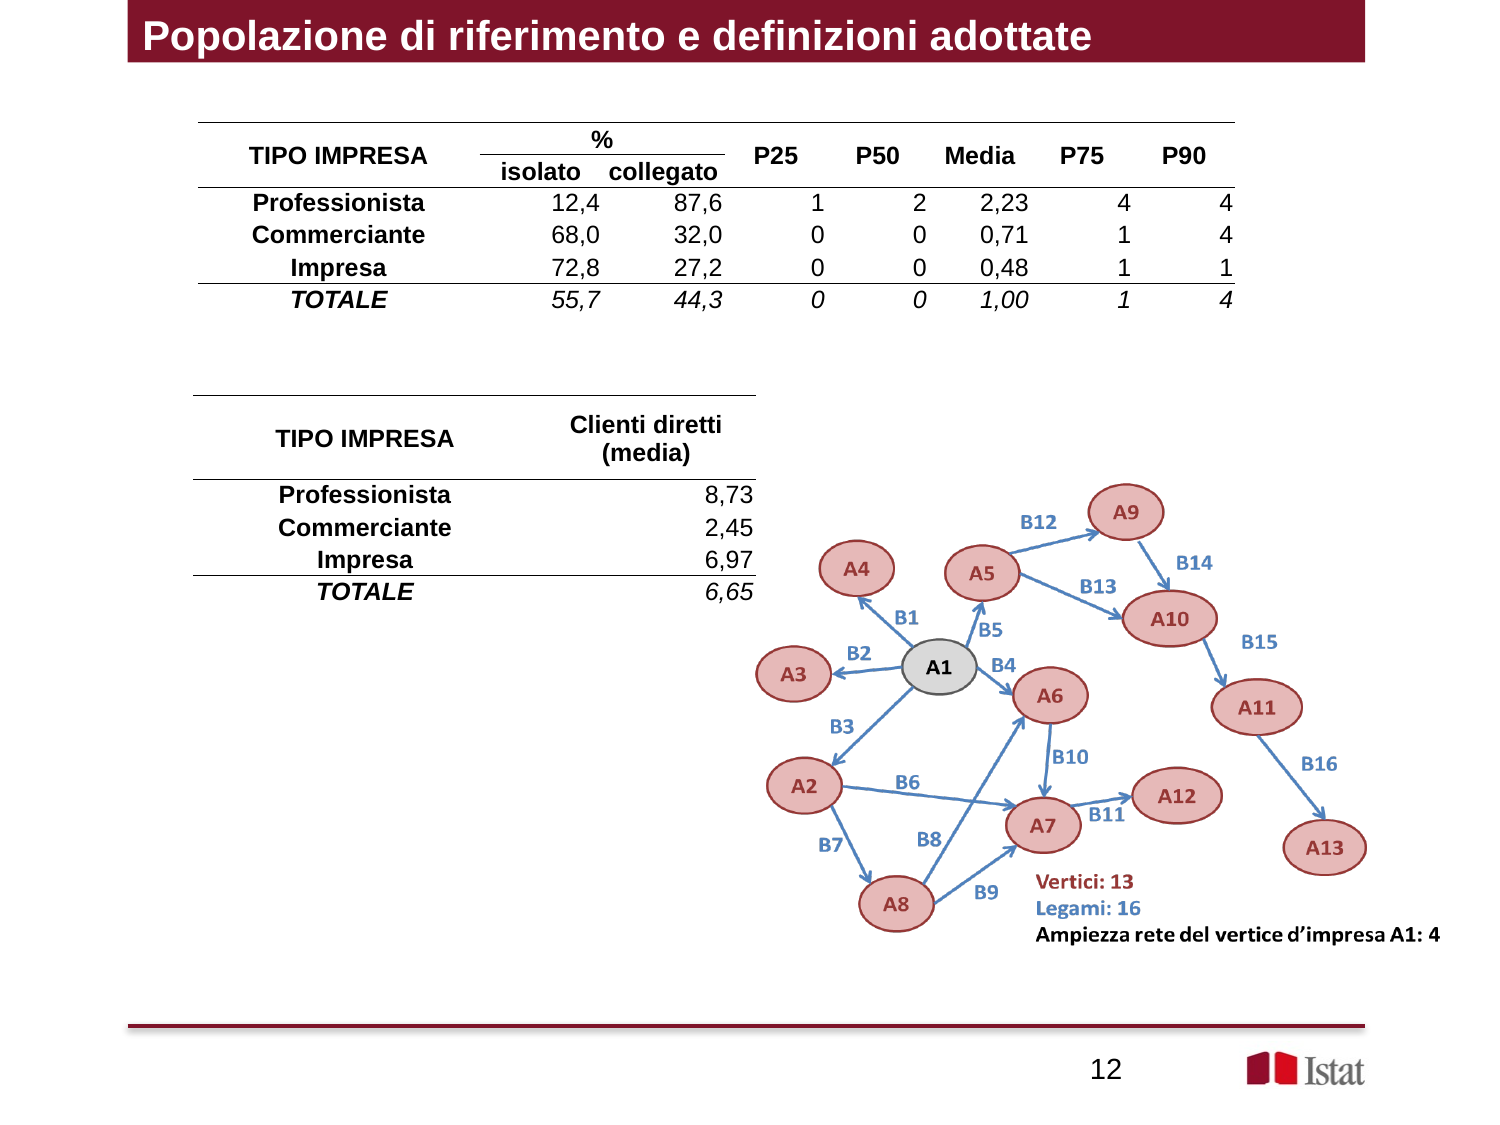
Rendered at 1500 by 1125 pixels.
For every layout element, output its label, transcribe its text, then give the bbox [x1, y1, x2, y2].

table_cell Professionista [193, 480, 537, 511]
table_cell 1 [1133, 251, 1235, 283]
table_cell 1 [1031, 219, 1133, 251]
table_cell Commerciante [193, 511, 537, 543]
table_cell 0 [725, 284, 827, 315]
table_cell 1 [1031, 284, 1133, 315]
table_header Media [929, 123, 1031, 187]
table_cell Impresa [198, 251, 480, 283]
table_cell 0 [827, 284, 929, 315]
text_box Popolazione di riferimento e definizioni adottate [127, 1, 1400, 66]
table_cell collegato [602, 155, 725, 187]
table_cell 8,73 [537, 480, 756, 511]
table_cell 44,3 [602, 284, 725, 315]
table_cell 0 [725, 251, 827, 283]
table_cell 1 [1031, 251, 1133, 283]
table_cell 32,0 [602, 219, 725, 251]
picture [755, 482, 1465, 962]
table_cell 1,00 [929, 284, 1031, 315]
table_header P25 [725, 123, 827, 187]
table_cell Professionista [198, 188, 480, 219]
table_header P75 [1031, 123, 1133, 187]
table_cell 0 [725, 219, 827, 251]
table_cell 0,71 [929, 219, 1031, 251]
table_cell 68,0 [480, 219, 602, 251]
table_cell 2 [827, 188, 929, 219]
table_cell 2,23 [929, 188, 1031, 219]
table_cell 4 [1133, 219, 1235, 251]
table_header % [480, 123, 725, 154]
table_cell 27,2 [602, 251, 725, 283]
table_cell 0,48 [929, 251, 1031, 283]
table_cell 55,7 [480, 284, 602, 315]
table_cell TOTALE [198, 284, 480, 315]
table_cell 4 [1031, 188, 1133, 219]
table_cell 2,45 [537, 511, 750, 543]
table_cell 4 [1133, 284, 1235, 315]
table_cell 0 [827, 219, 929, 251]
table_cell Impresa [193, 543, 537, 575]
slide_number 12 [1074, 1042, 1425, 1103]
table_cell 4 [1133, 188, 1235, 219]
table_cell Commerciante [198, 219, 480, 251]
table_cell isolato [480, 155, 602, 187]
table_header TIPO IMPRESA [198, 123, 480, 187]
table_cell 87,6 [602, 188, 725, 219]
table_cell 6,65 [537, 576, 750, 607]
table_cell 0 [827, 251, 929, 283]
table_cell 12,4 [480, 188, 602, 219]
table_cell TOTALE [193, 576, 537, 607]
table_header P50 [827, 123, 929, 187]
table_cell 1 [725, 188, 827, 219]
table_header P90 [1133, 123, 1235, 187]
table_cell 72,8 [480, 251, 602, 283]
table_header TIPO IMPRESA [193, 396, 537, 479]
table_header Clienti diretti (media) [537, 396, 756, 479]
table_cell 6,97 [537, 543, 750, 575]
